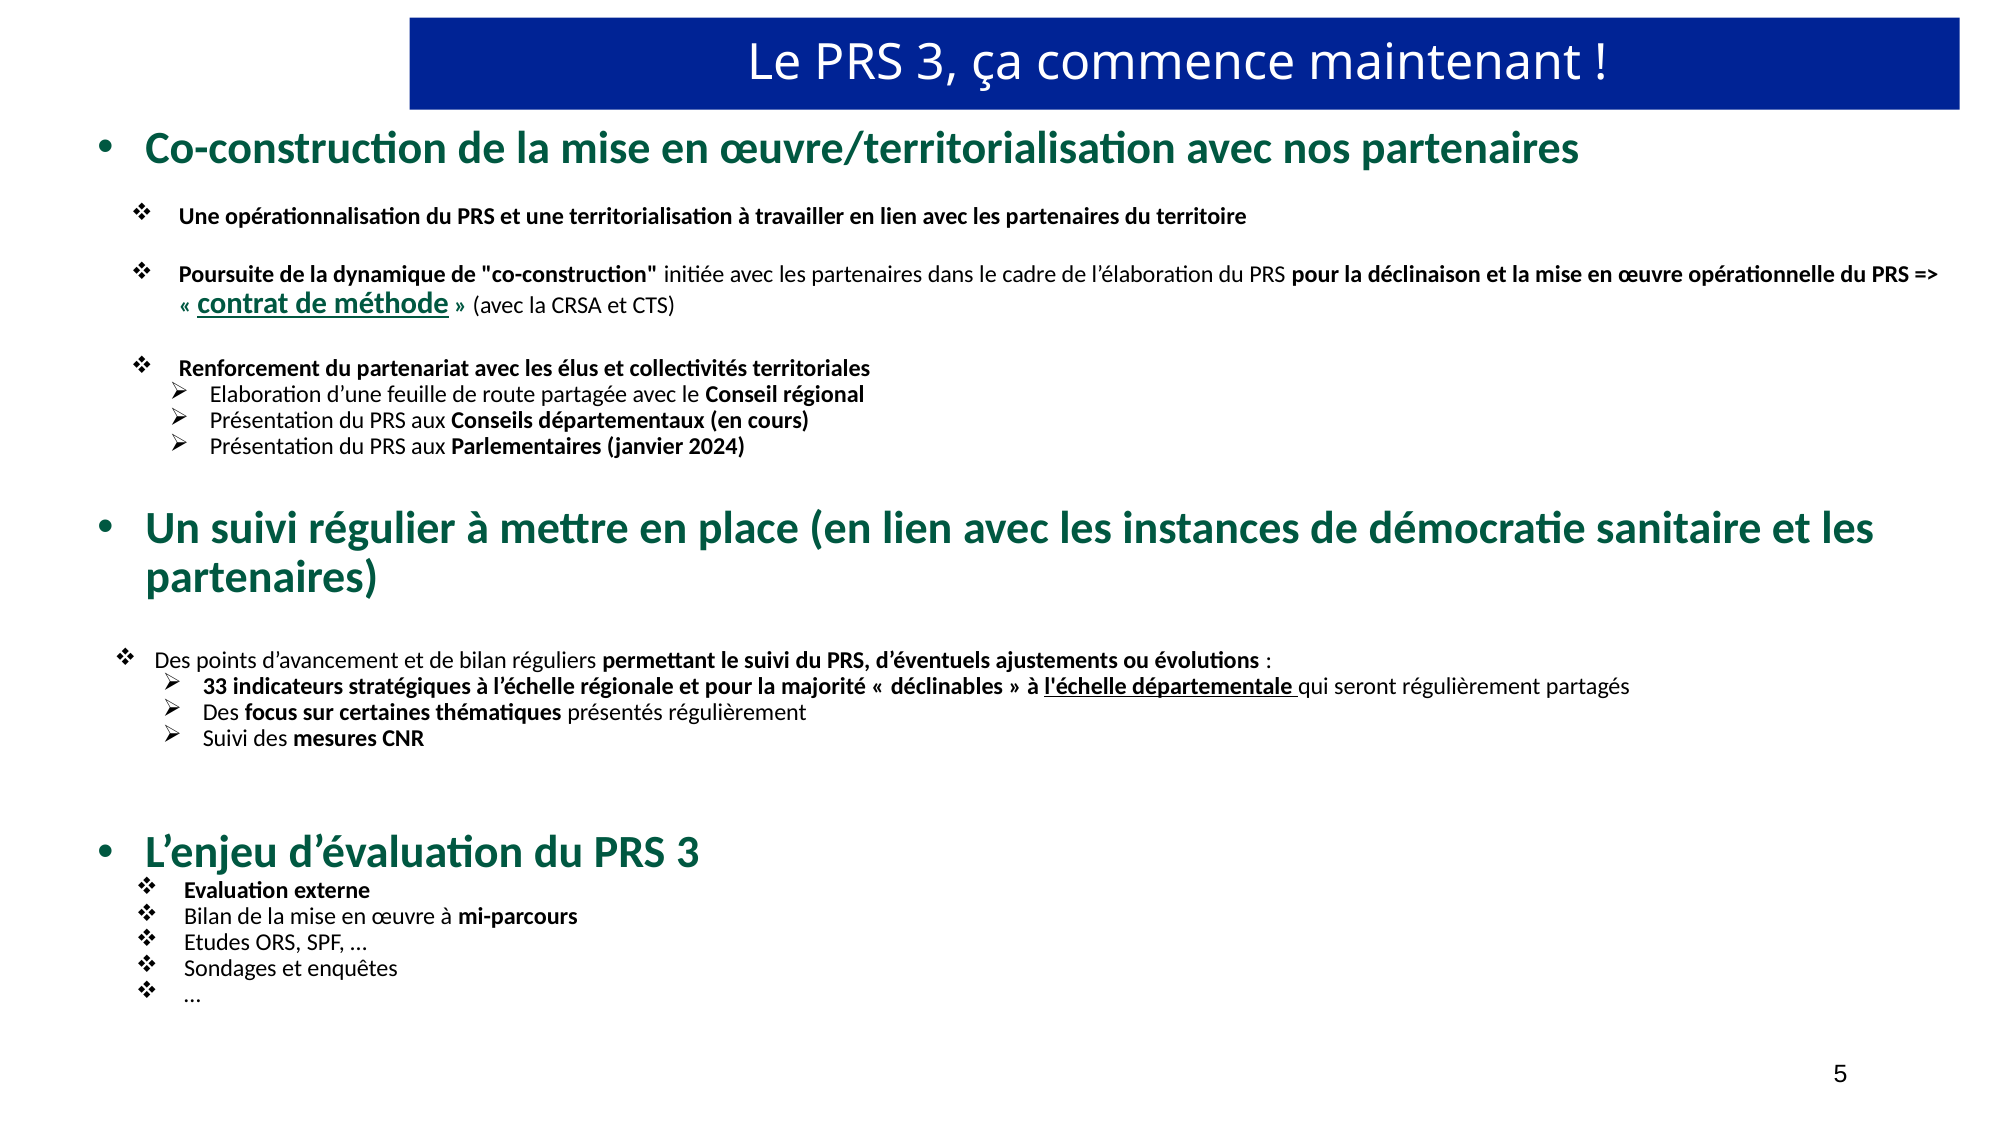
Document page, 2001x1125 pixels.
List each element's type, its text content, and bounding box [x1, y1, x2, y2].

title Le PRS 3, ça commence maintenant ! [409, 17, 1960, 110]
list Co-construction de la mise en œuvre/territorialisation avec nos partenaires Une opérationnalisation du PRS et une territorialisation à travailler en lien avec les partenaires du territoire Poursuite de la dynamique de "co-construction" initiée avec les partenaires dans le cadre de l’élaboration du PRS pour la déclinaison et la mise en œuvre opérationnelle du PRS => « contrat de méthode » (avec la CRSA et CTS) Renforcement du partenariat avec les élus et collectivités territoriales Elaboration d’une feuille de route partagée avec le Conseil régional Présentation du PRS aux Conseils départementaux (en cours) Présentation du PRS aux Parlementaires (janvier 2024) Un suivi régulier à mettre en place (en lien avec les instances de démocratie sanitaire et les partenaires) Des points d’avancement et de bilan réguliers permettant le suivi du PRS, d’éventuels ajustements ou évolutions : 33 indicateurs stratégiques à l’échelle régionale et pour la majorité « déclinables » à l'échelle départementale qui seront régulièrement partagés Des focus sur certaines thématiques présentés régulièrement Suivi des mesures CNR L’enjeu d’évaluation du PRS 3 Evaluation externe Bilan de la mise en œuvre à mi-parcours Etudes ORS, SPF, … Sondages et enquêtes … [82, 115, 1962, 1015]
slide_number 5 [1412, 1042, 1863, 1103]
